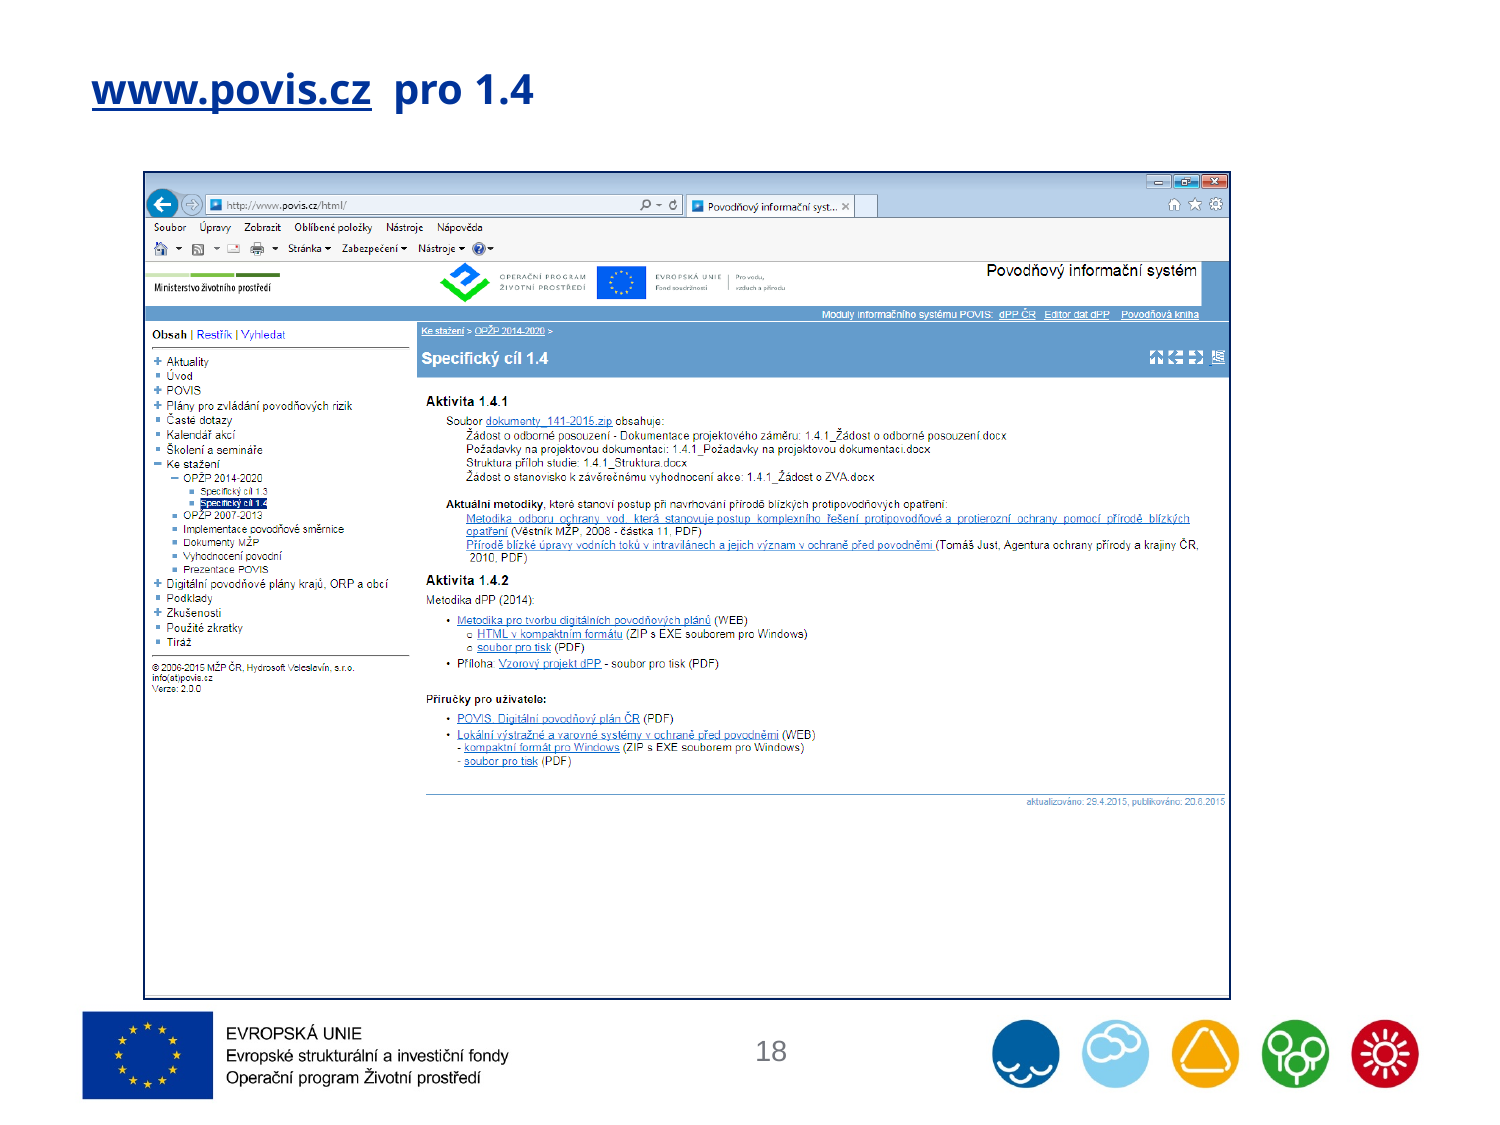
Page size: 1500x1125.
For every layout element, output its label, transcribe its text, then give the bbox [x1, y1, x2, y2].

picture [986, 1015, 1424, 1094]
picture [53, 999, 561, 1112]
title www.povis.cz pro 1.4 [76, 45, 1436, 138]
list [145, 172, 1230, 999]
slide_number 18 [596, 1024, 947, 1103]
